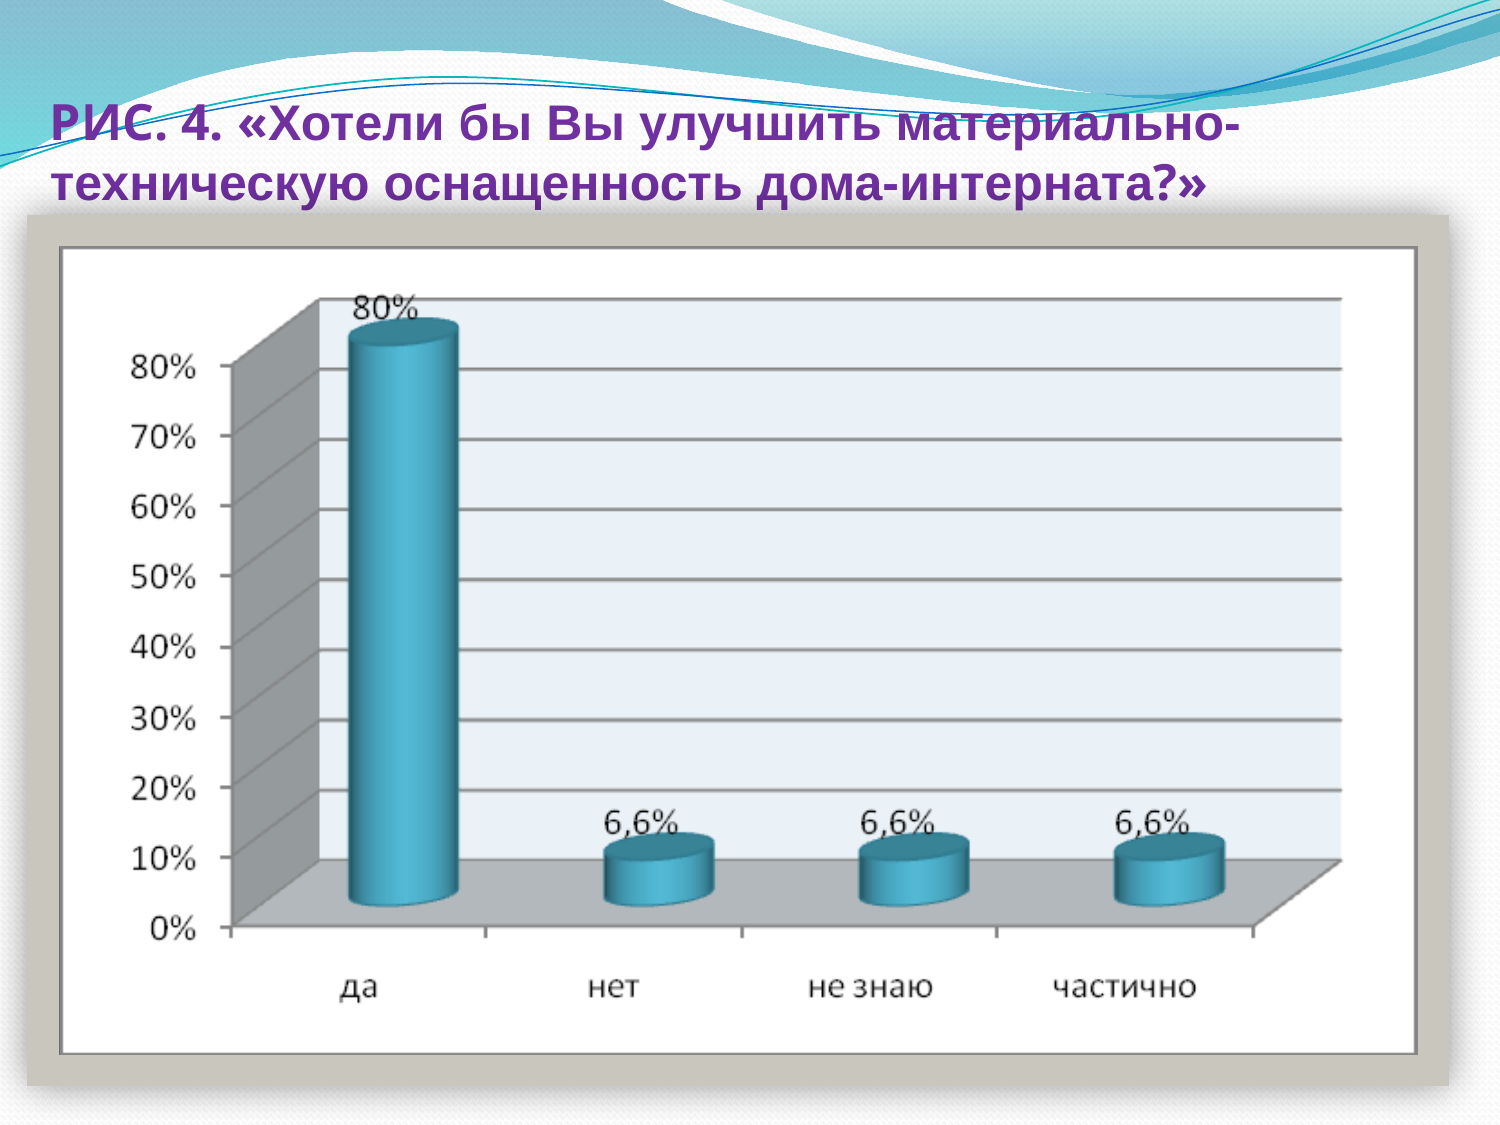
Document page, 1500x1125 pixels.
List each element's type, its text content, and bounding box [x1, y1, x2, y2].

picture [58, 245, 1419, 1055]
text_box Рис. 4. «Хотели бы Вы улучшить материально-техническую оснащенность дома-интерната?» [35, 83, 1477, 235]
